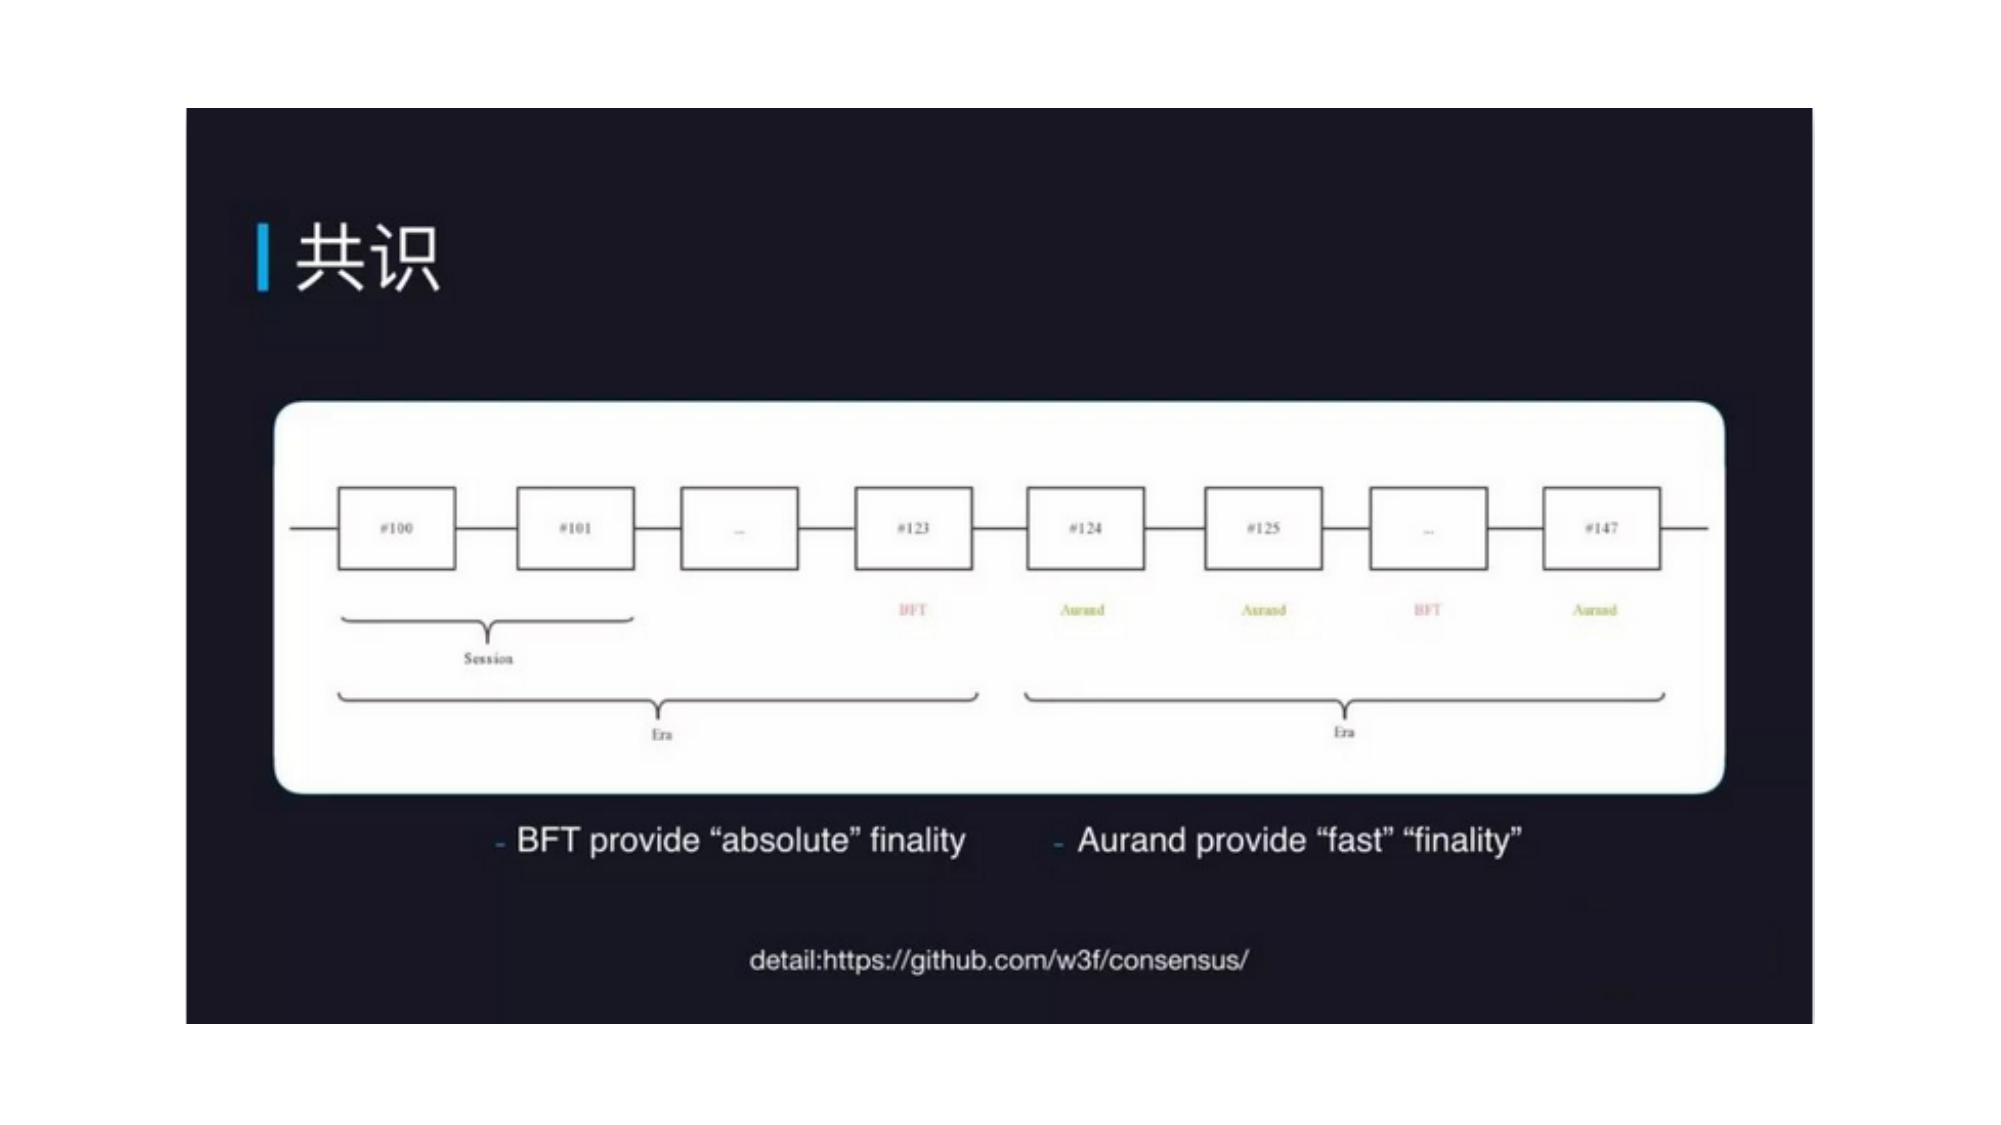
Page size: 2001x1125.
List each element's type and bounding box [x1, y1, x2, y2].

picture [185, 108, 1815, 1024]
